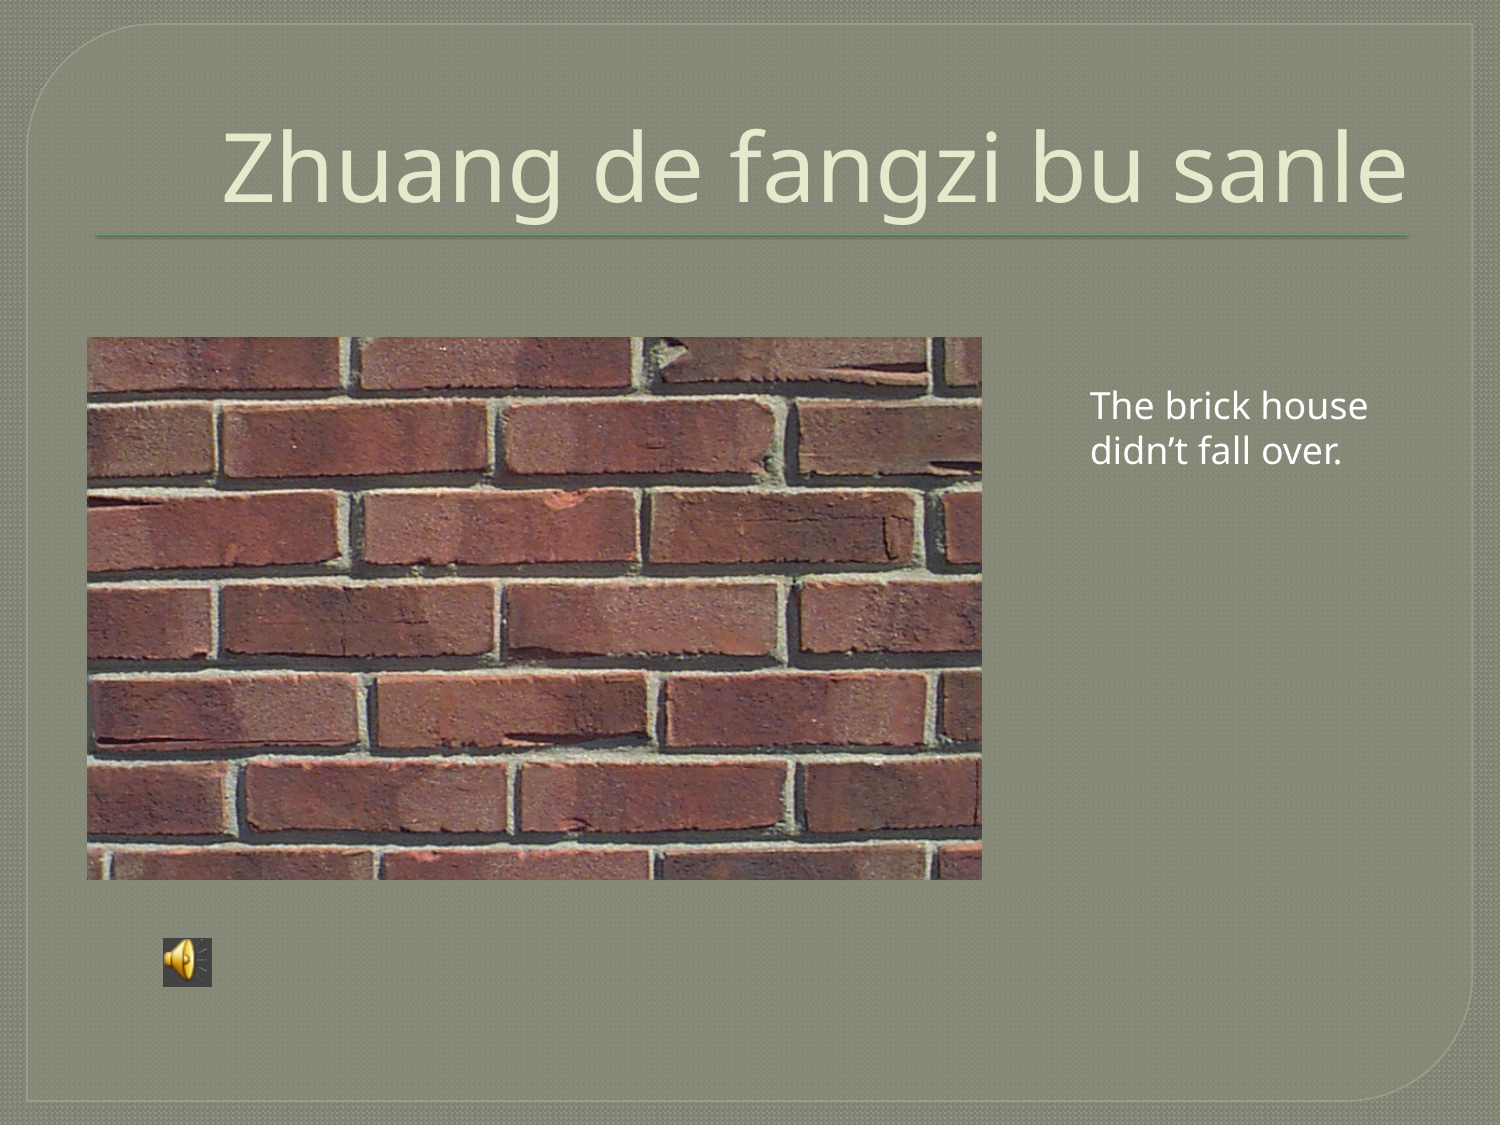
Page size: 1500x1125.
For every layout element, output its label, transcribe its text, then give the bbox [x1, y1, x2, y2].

text_box The brick house didn’t fall over. [1074, 374, 1400, 480]
title Zhuang de fangzi bu sanle [75, 41, 1425, 230]
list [87, 337, 982, 881]
picture [162, 937, 213, 988]
